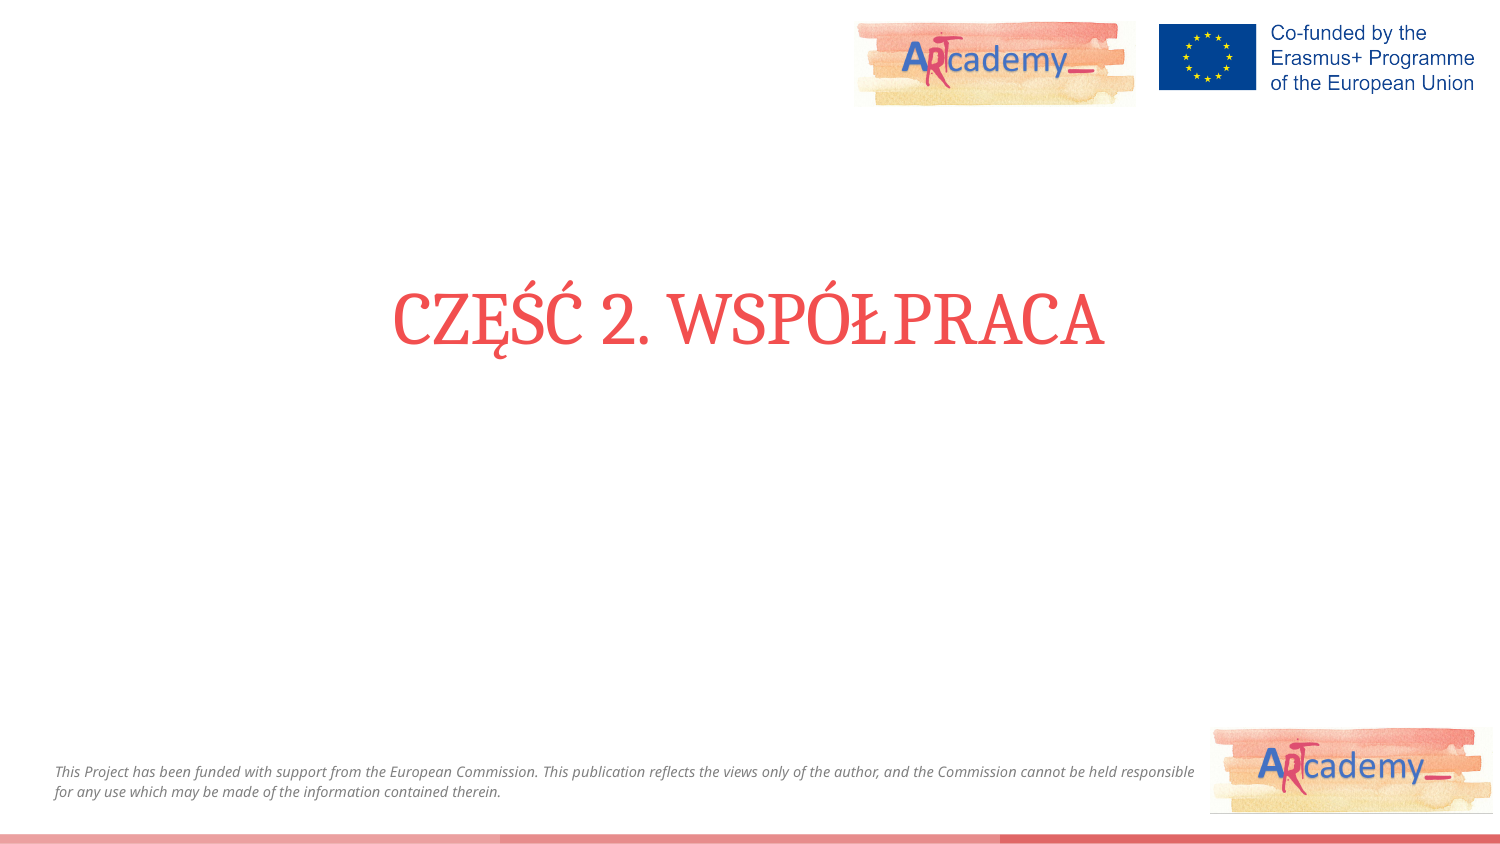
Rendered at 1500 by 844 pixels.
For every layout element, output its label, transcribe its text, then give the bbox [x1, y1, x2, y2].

title CZĘŚĆ 2. WSPÓŁPRACA [164, 167, 1336, 375]
text_box This Project has been funded with support from the European Commission. This publication reflects the views only of the author, and the Commission cannot be held responsible for any use which may be made of the information contained therein. [39, 754, 1205, 799]
picture [854, 2, 1137, 138]
picture [1210, 709, 1493, 844]
picture [1158, 24, 1474, 94]
